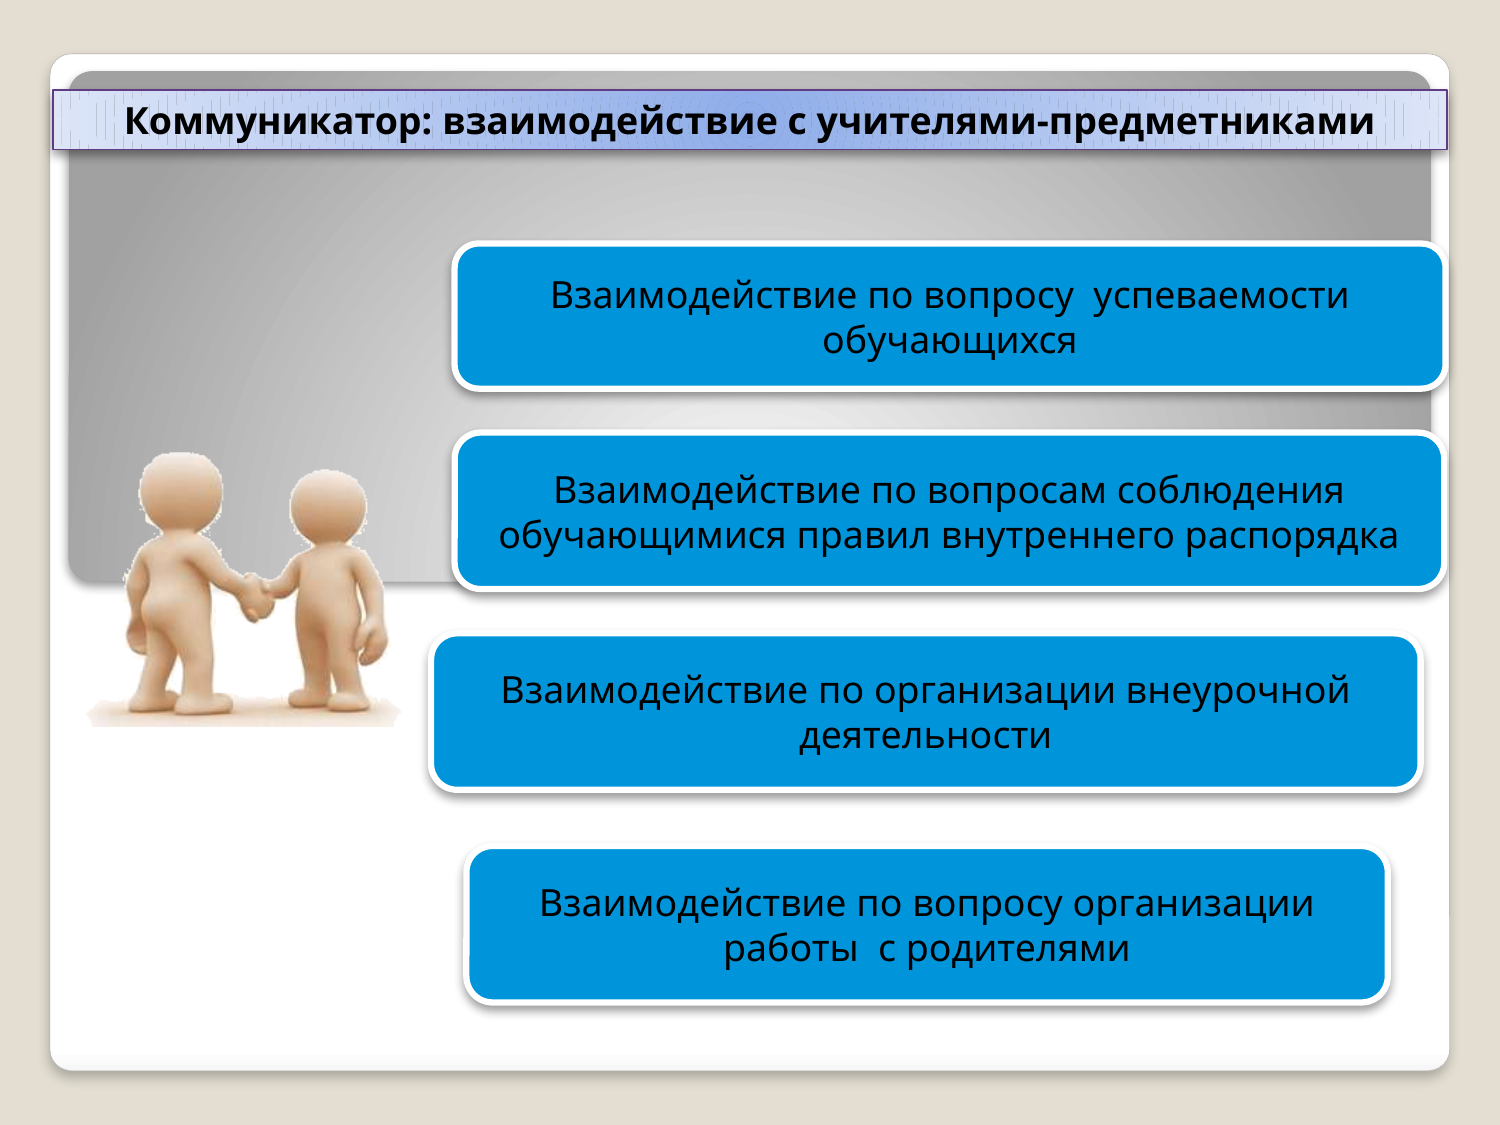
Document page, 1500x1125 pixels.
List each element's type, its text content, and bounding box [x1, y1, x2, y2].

picture [41, 444, 466, 727]
text_box Коммуникатор: взаимодействие с учителями-предметниками [52, 89, 1448, 150]
text_box Взаимодействие по вопросу организации работы с родителями [463, 842, 1391, 1006]
text_box Взаимодействие по вопросу успеваемости обучающихся [451, 240, 1449, 392]
text_box Взаимодействие по вопросам соблюдения обучающимися правил внутреннего распорядка [456, 429, 1448, 593]
text_box Взаимодействие по организации внеурочной деятельности [427, 630, 1424, 793]
